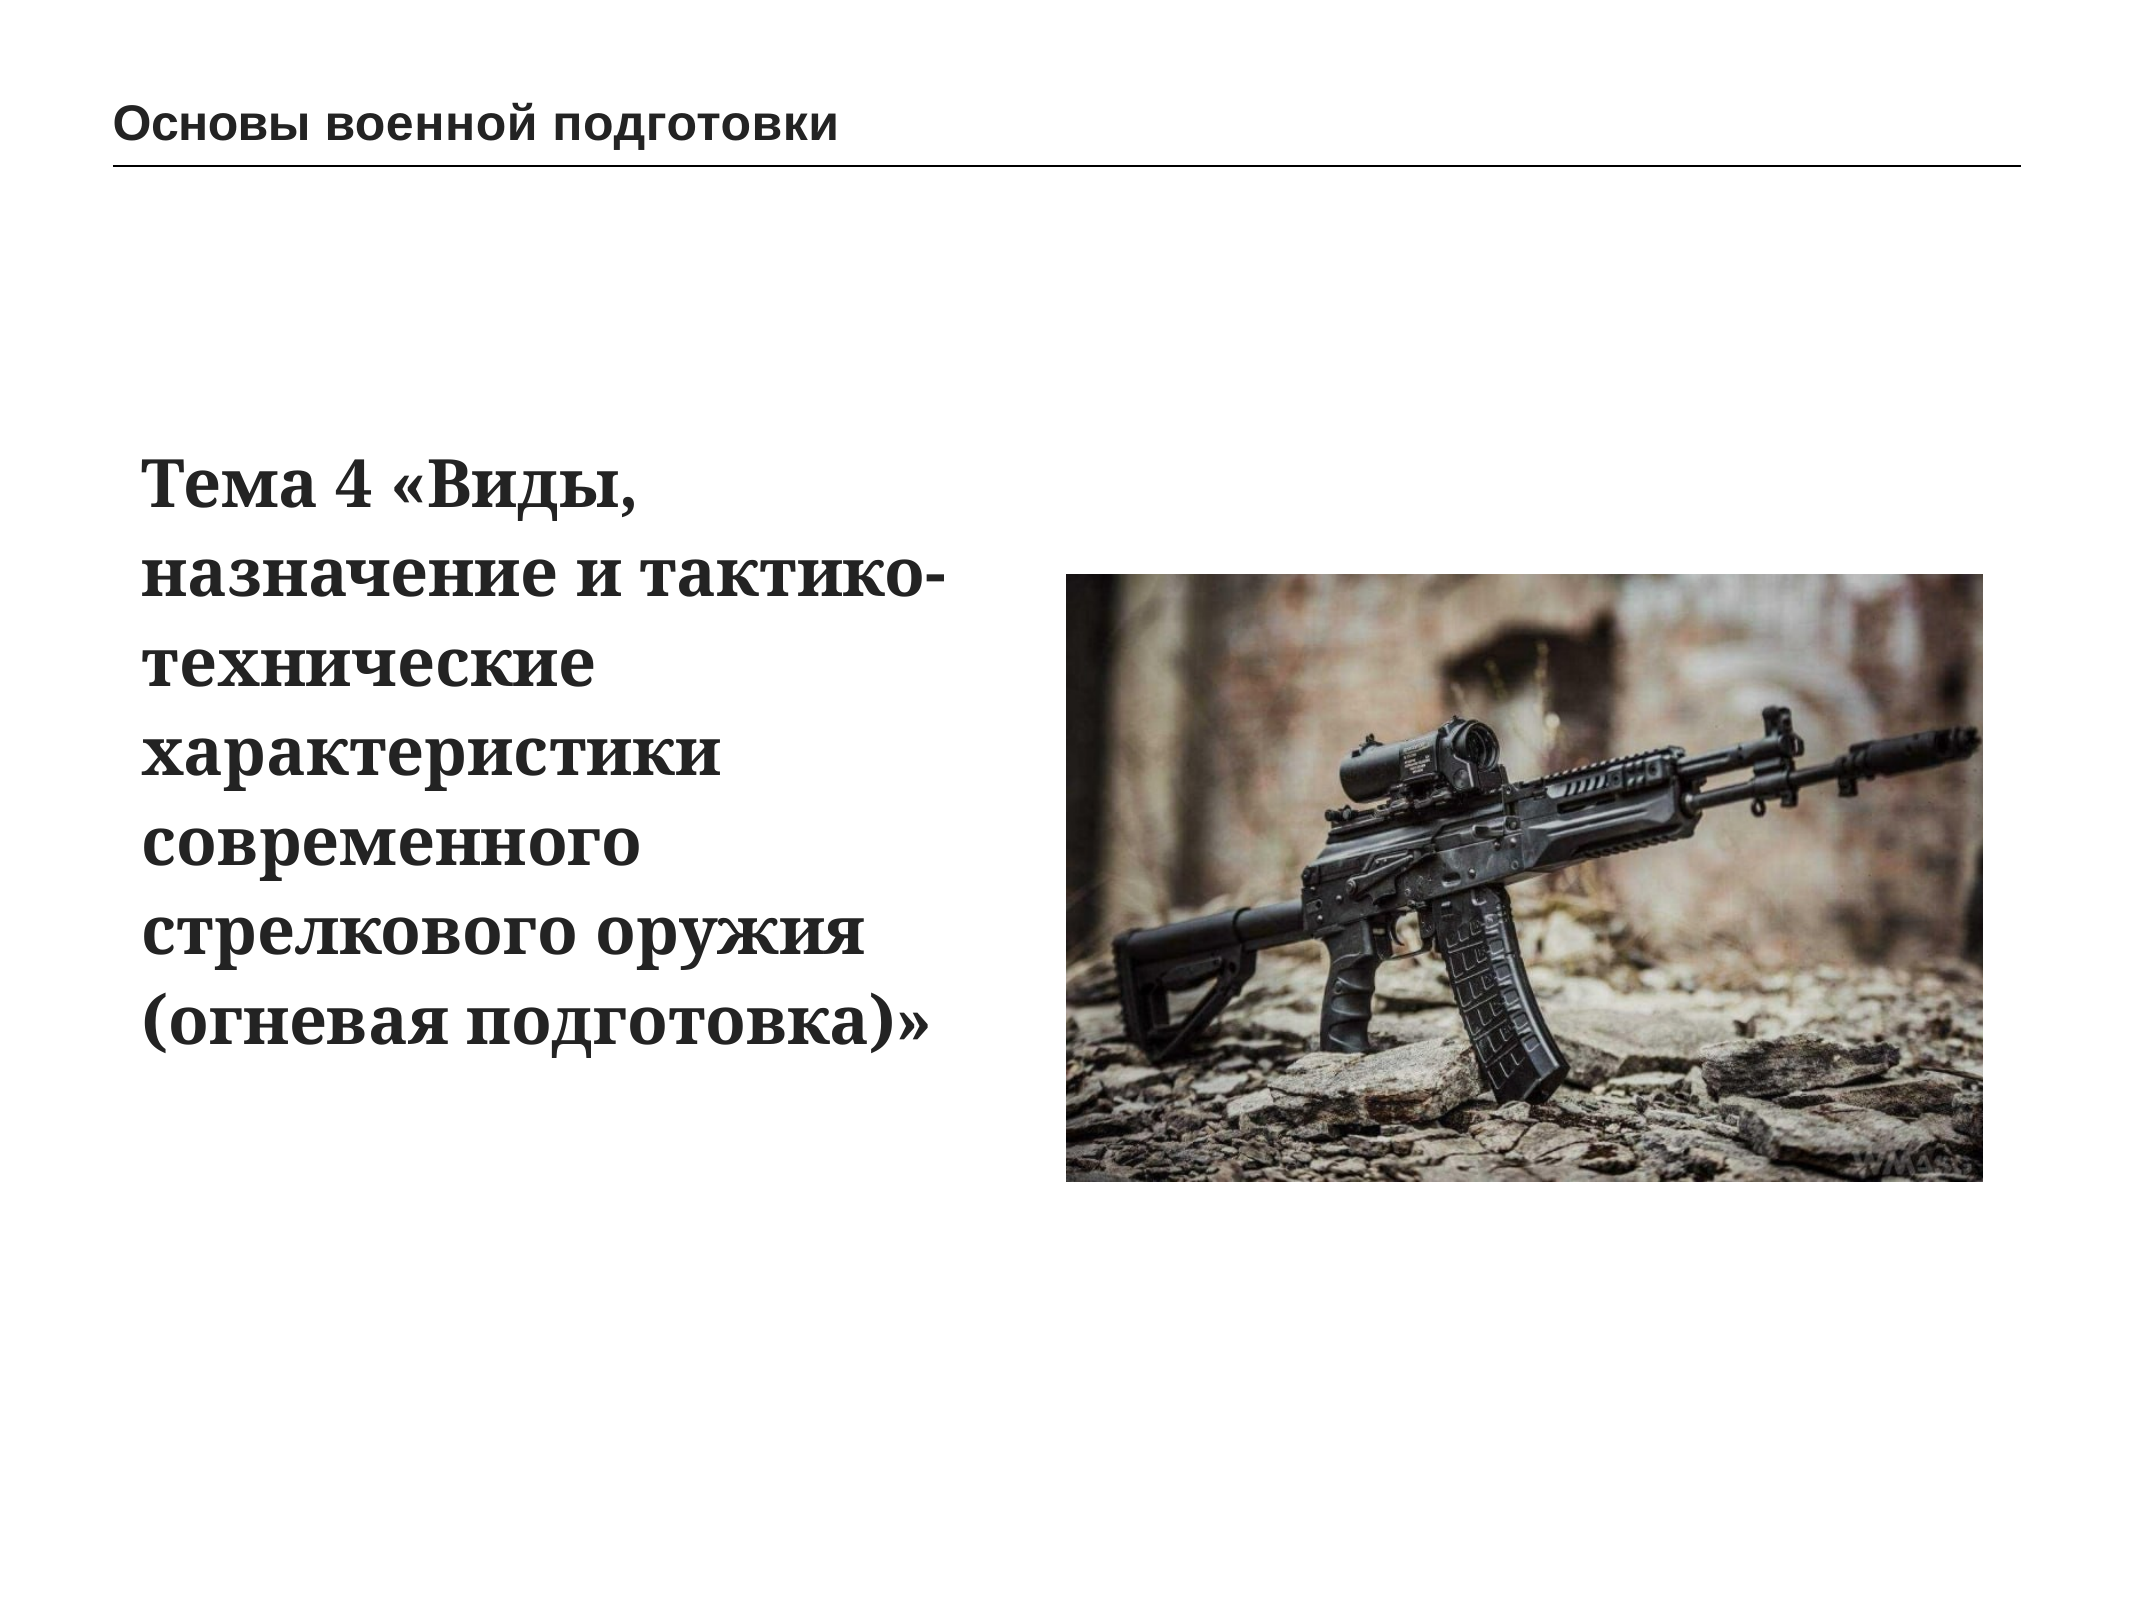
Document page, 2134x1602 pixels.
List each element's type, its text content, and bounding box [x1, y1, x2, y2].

picture [1066, 573, 1983, 1182]
text_box Тема 4 «Виды, назначение и тактико- технические характеристики современного стрелкового оружия (огневая подготовка)» [139, 428, 965, 1058]
text_box Основы военной подготовки [110, 88, 843, 151]
